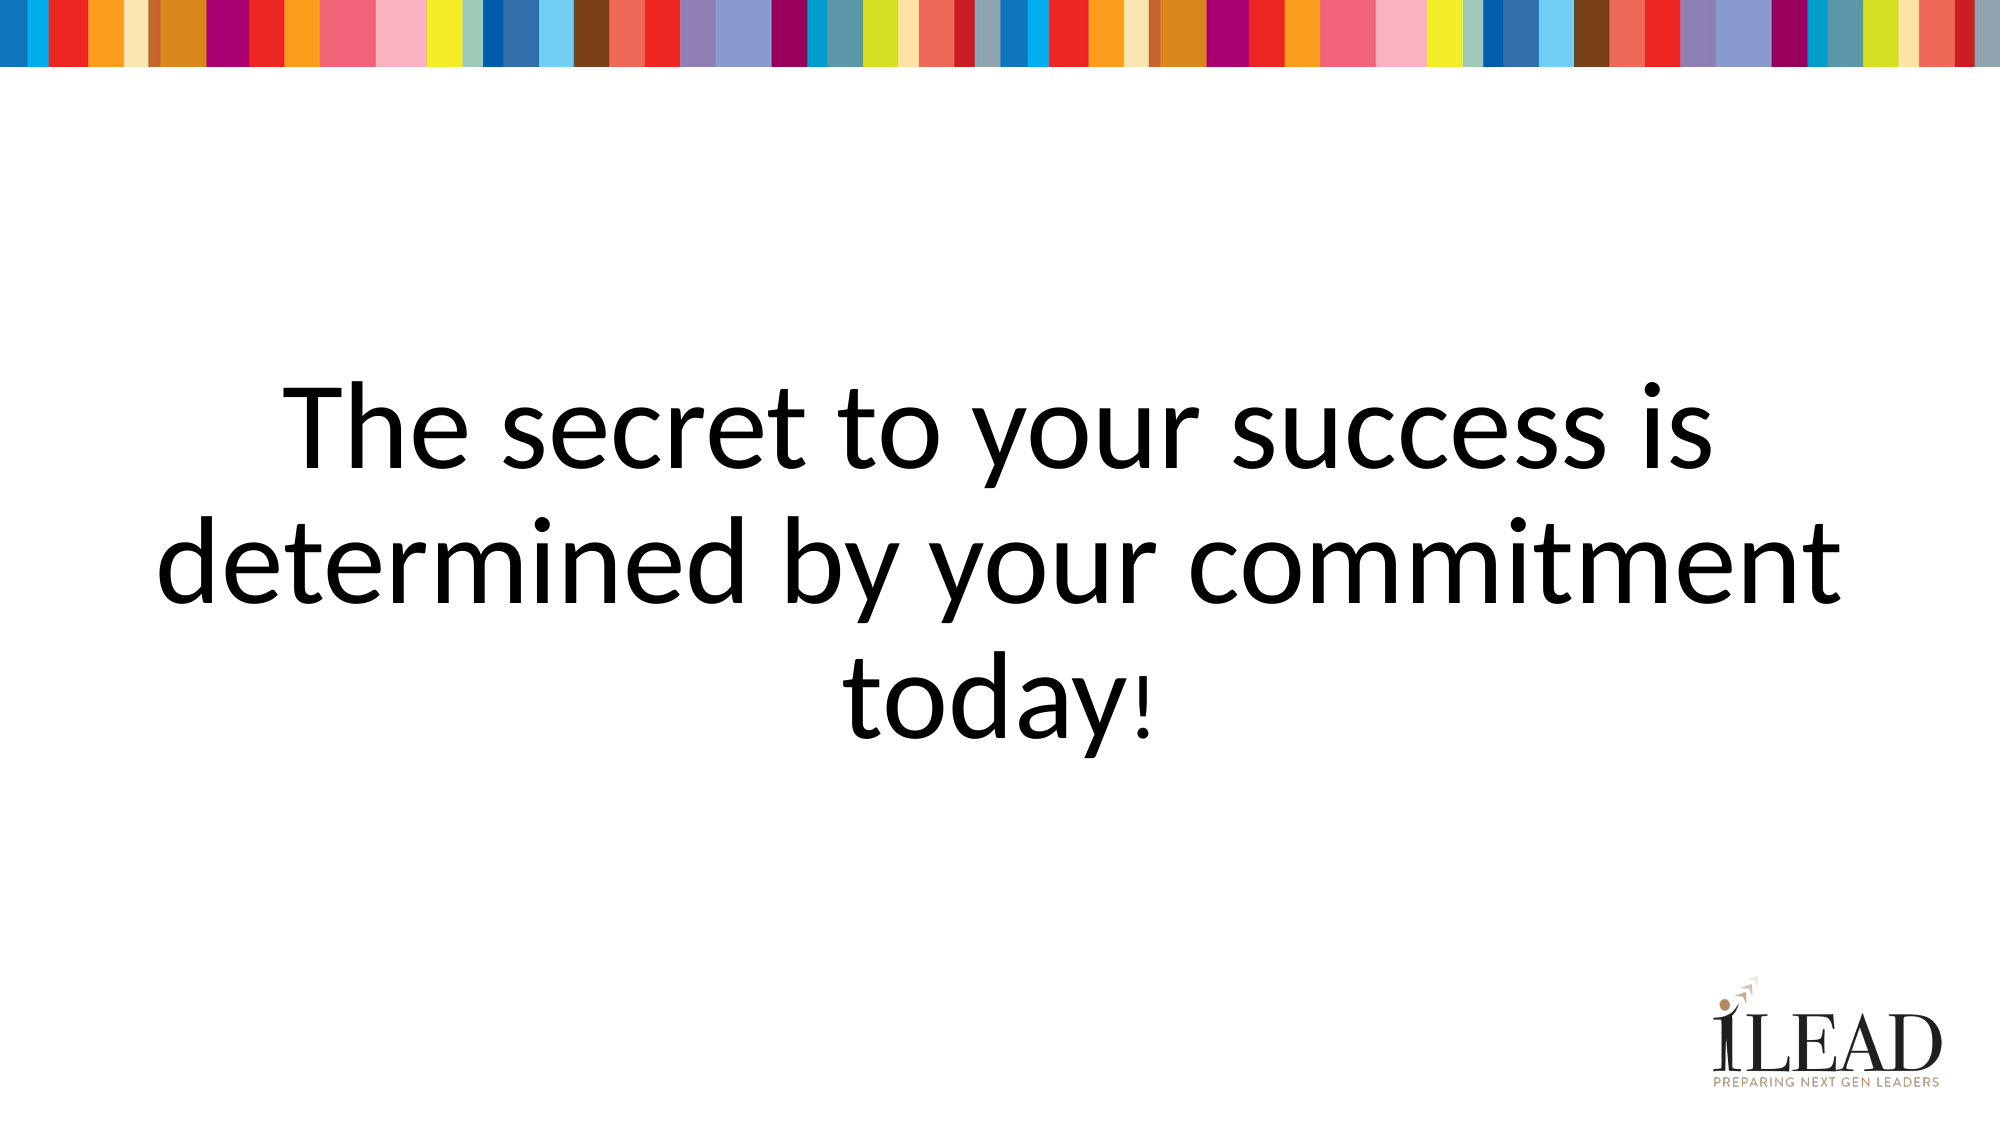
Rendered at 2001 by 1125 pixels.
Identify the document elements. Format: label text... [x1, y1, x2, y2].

picture [1048, 0, 1808, 67]
list The secret to your success is determined by your commitment today! [137, 221, 1863, 936]
picture [48, 0, 808, 67]
picture [1709, 972, 1945, 1091]
picture [0, 0, 26, 67]
picture [1828, 0, 2000, 67]
picture [828, 0, 1026, 67]
